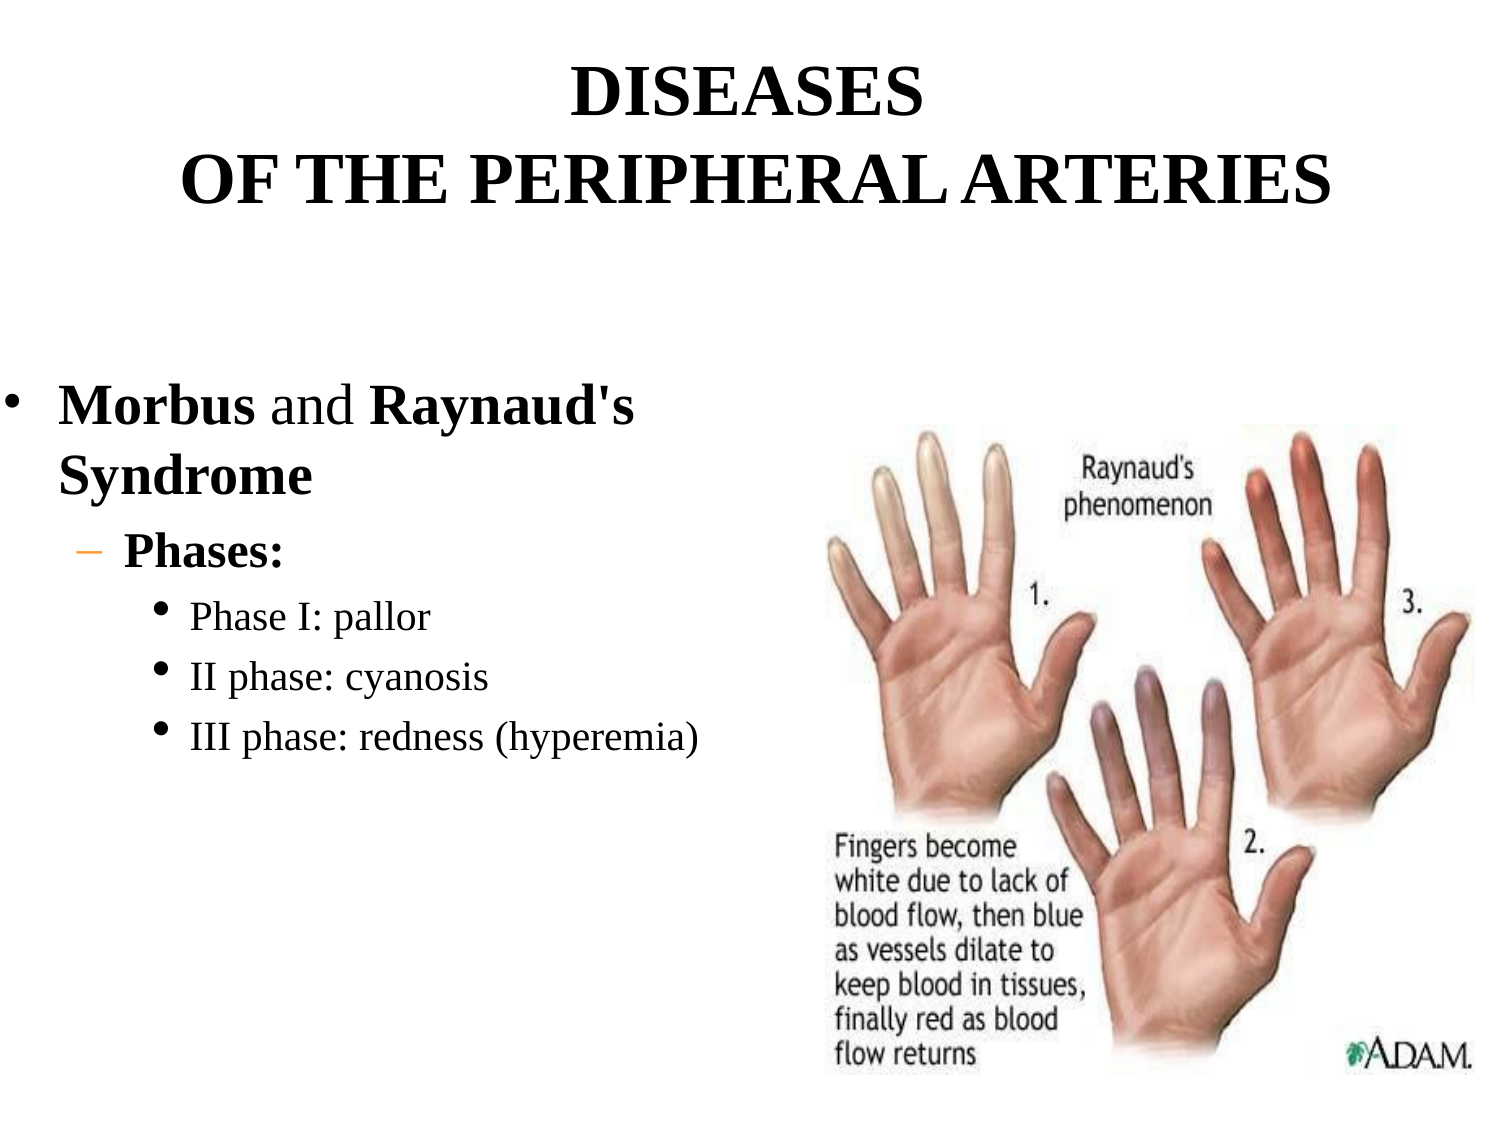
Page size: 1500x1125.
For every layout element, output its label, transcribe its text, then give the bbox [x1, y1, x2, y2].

picture [824, 424, 1476, 1076]
title DISEASES OF THE PERIPHERAL ARTERIES [62, 37, 1451, 228]
text_box Morbus and Raynaud's Syndrome Phases: Phase I: pallor II phase: cyanosis III phase: redness (hyperemia) [0, 349, 816, 759]
